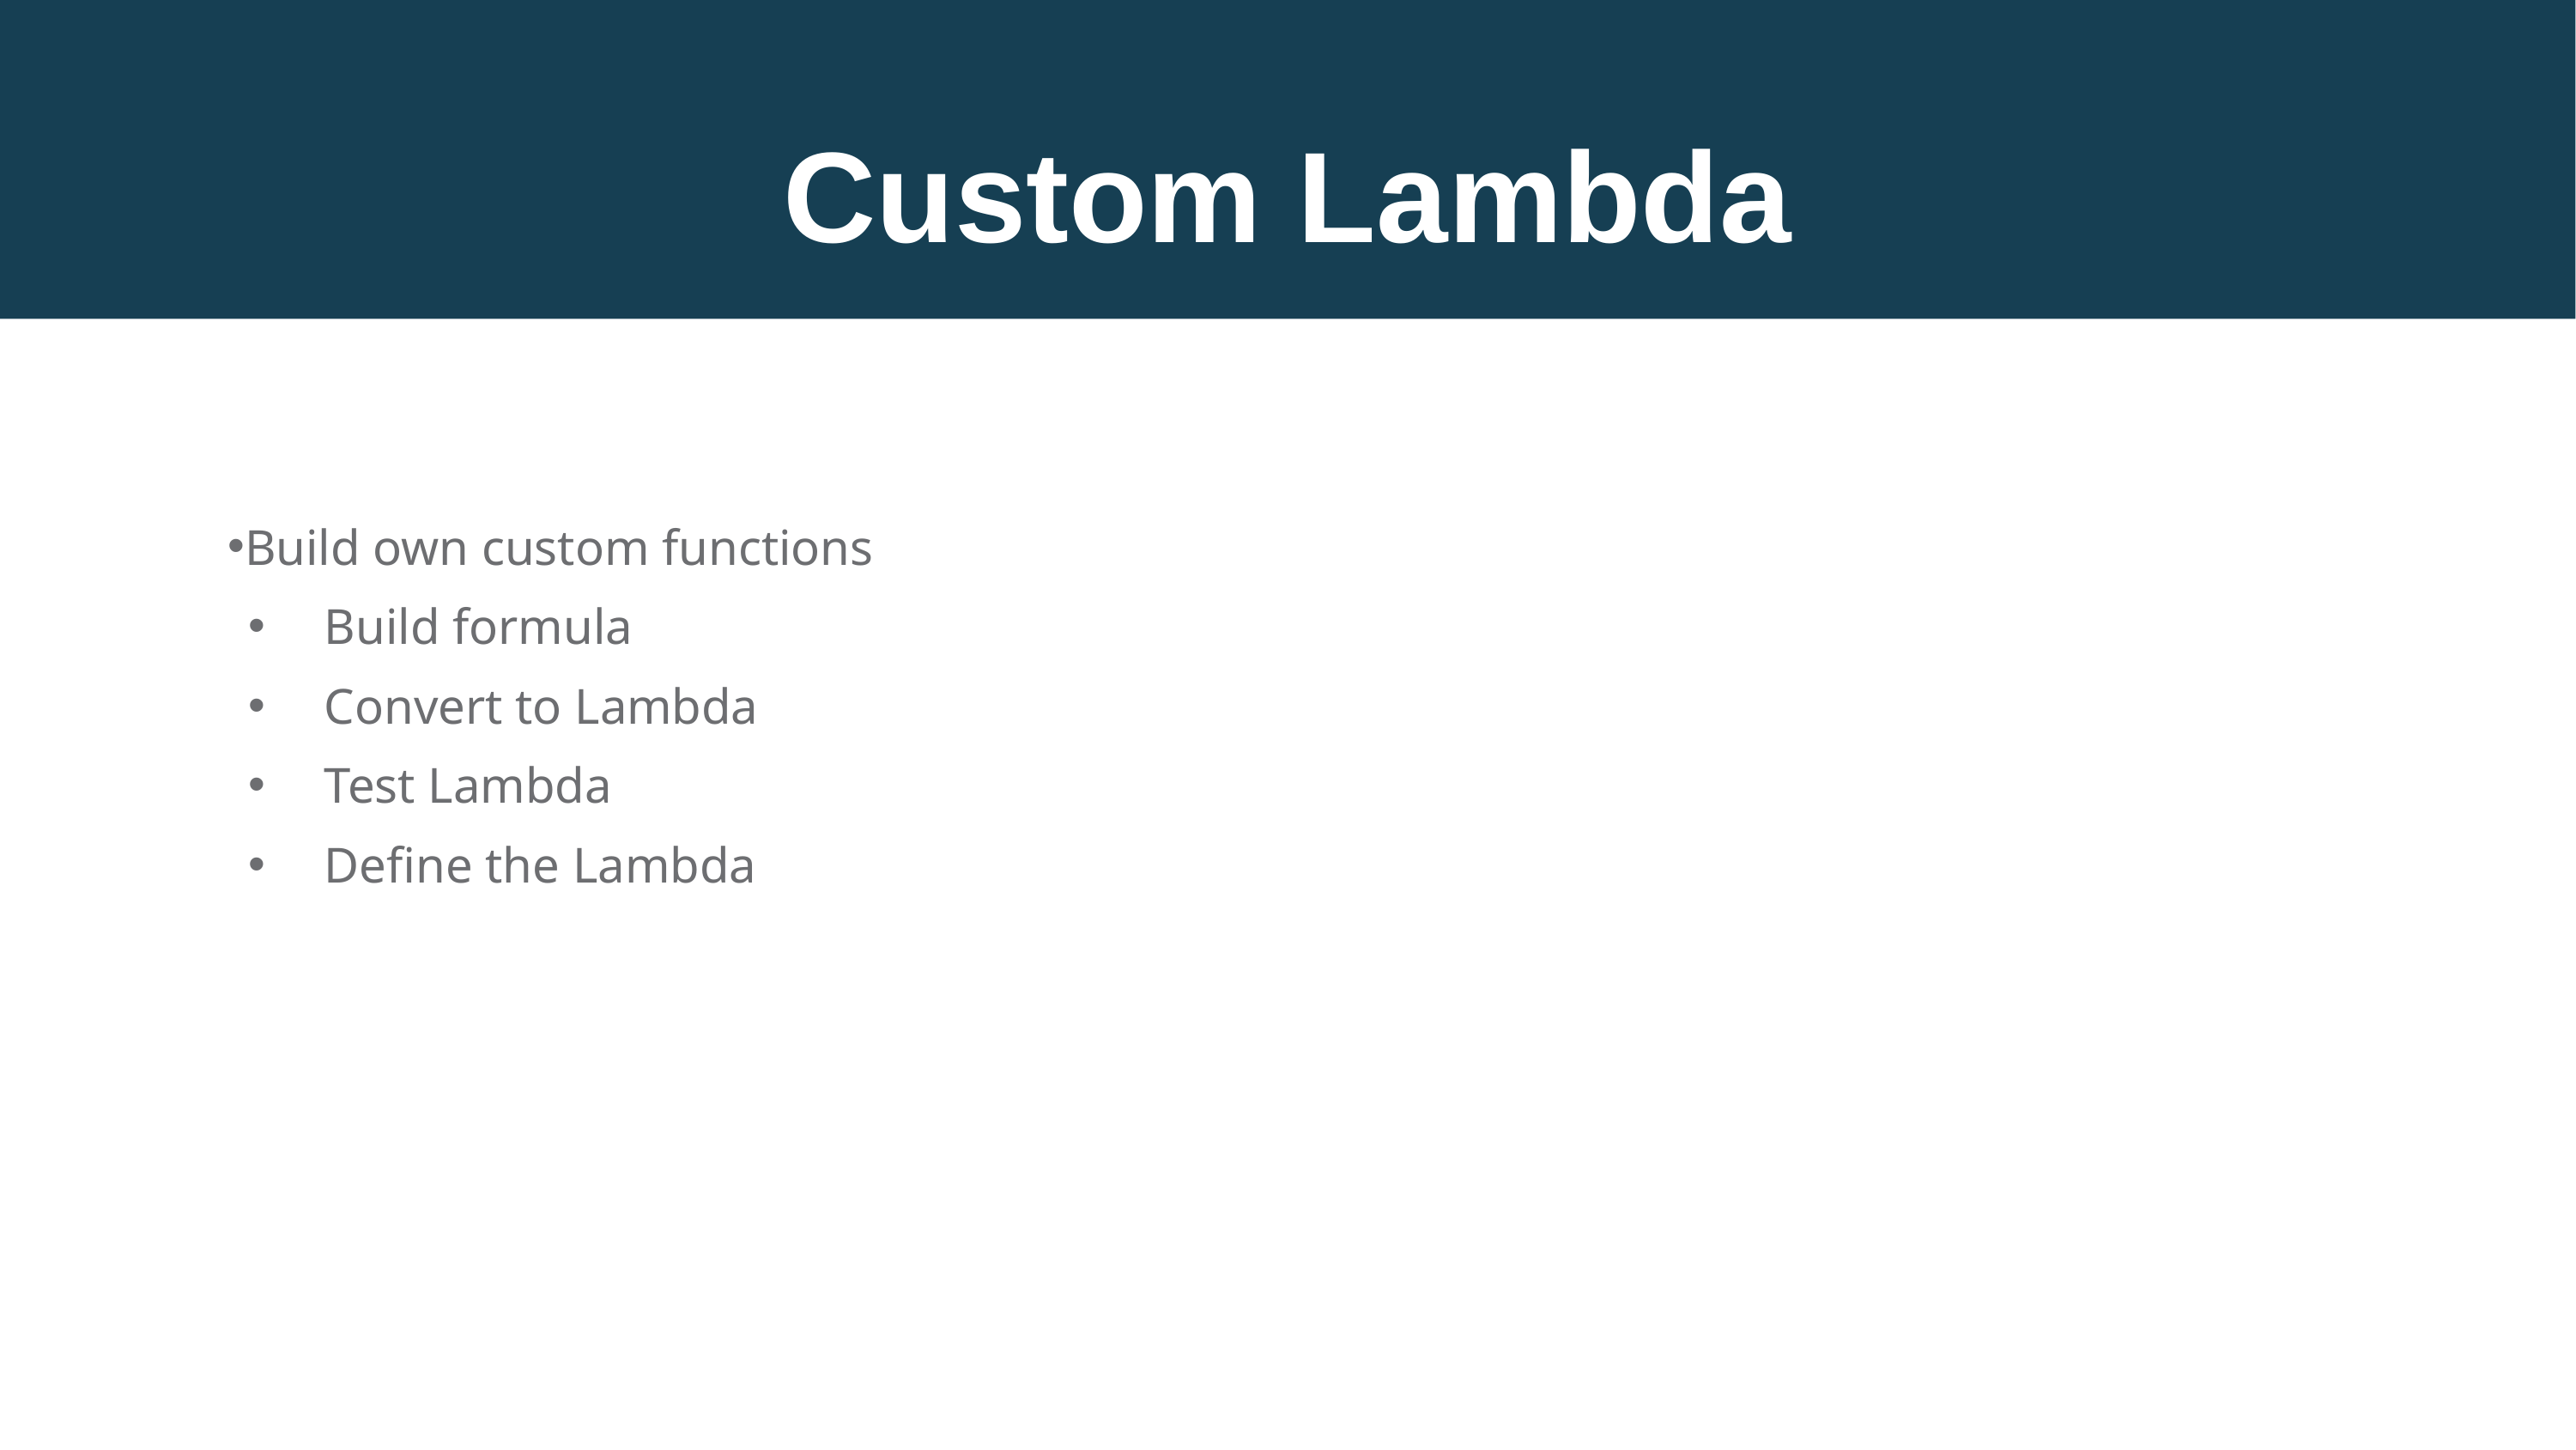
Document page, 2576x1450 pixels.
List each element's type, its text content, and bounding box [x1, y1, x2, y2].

title Custom Lambda [96, 65, 2480, 269]
list Build own custom functions Build formula Convert to Lambda Test Lambda Define the Lambda [177, 507, 2399, 1241]
